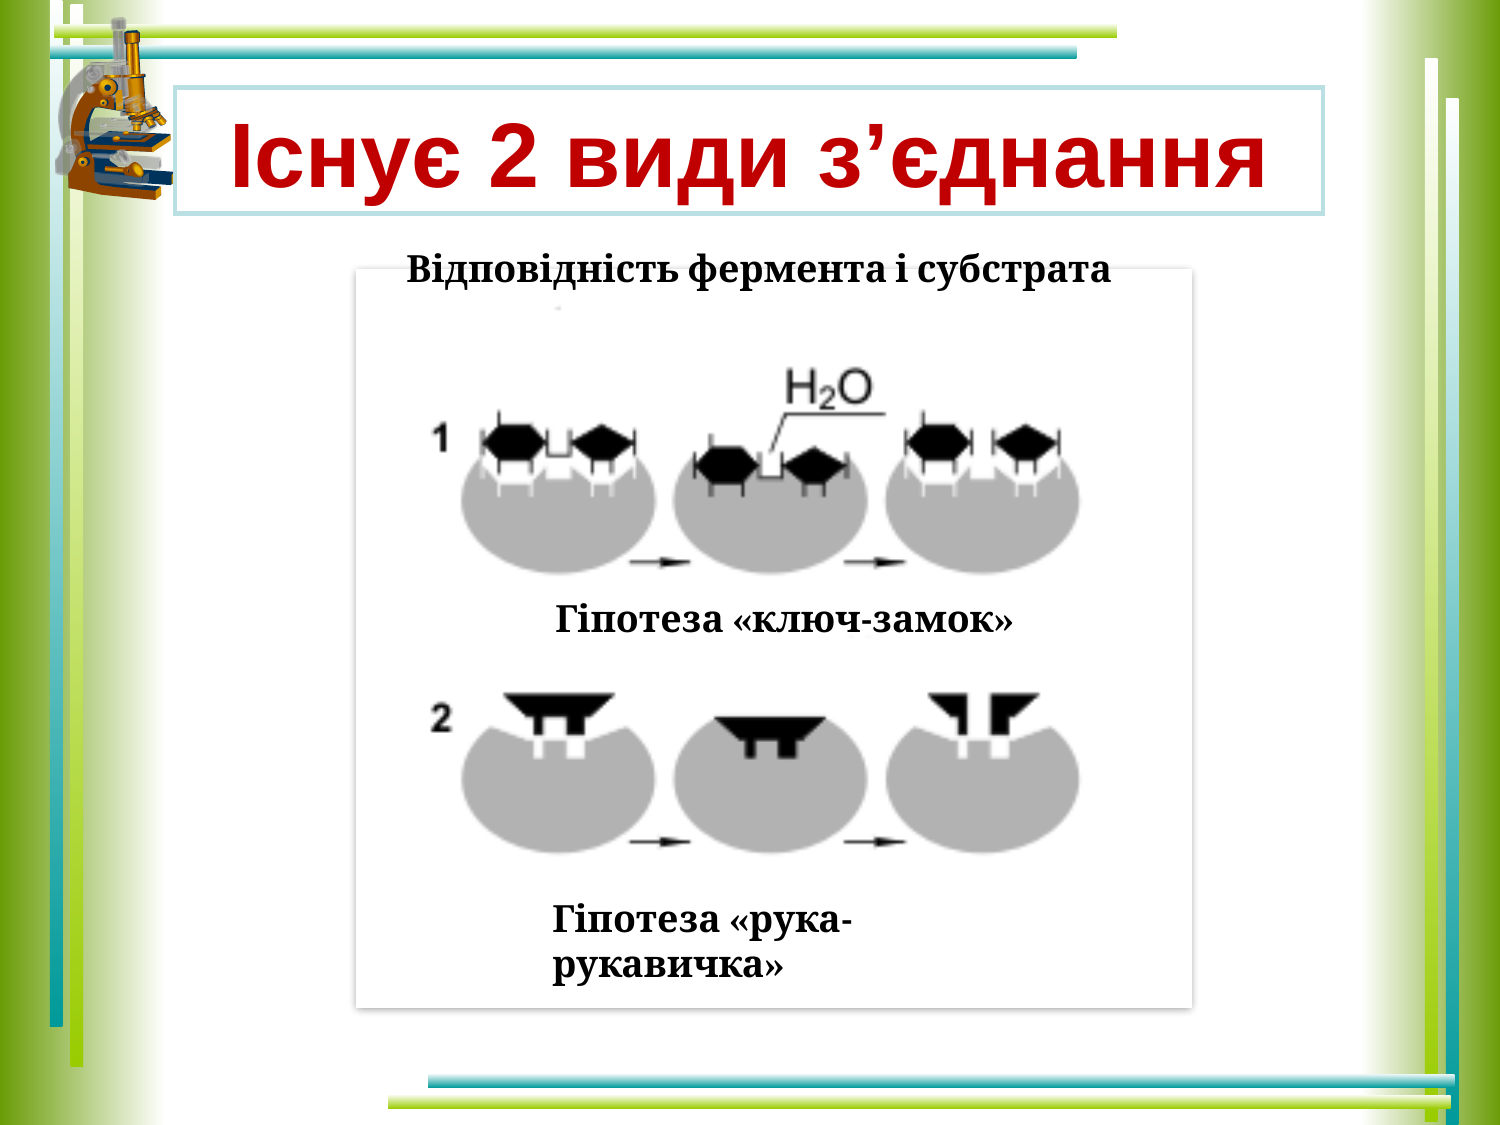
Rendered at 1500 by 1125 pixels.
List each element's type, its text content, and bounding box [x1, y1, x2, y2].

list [387, 299, 1161, 977]
title Існує 2 види з’єднання [173, 85, 1325, 216]
text_box Гіпотеза «рука-рукавичка» [537, 985, 1069, 993]
text_box Відповідність фермента і субстрата [387, 237, 1132, 298]
